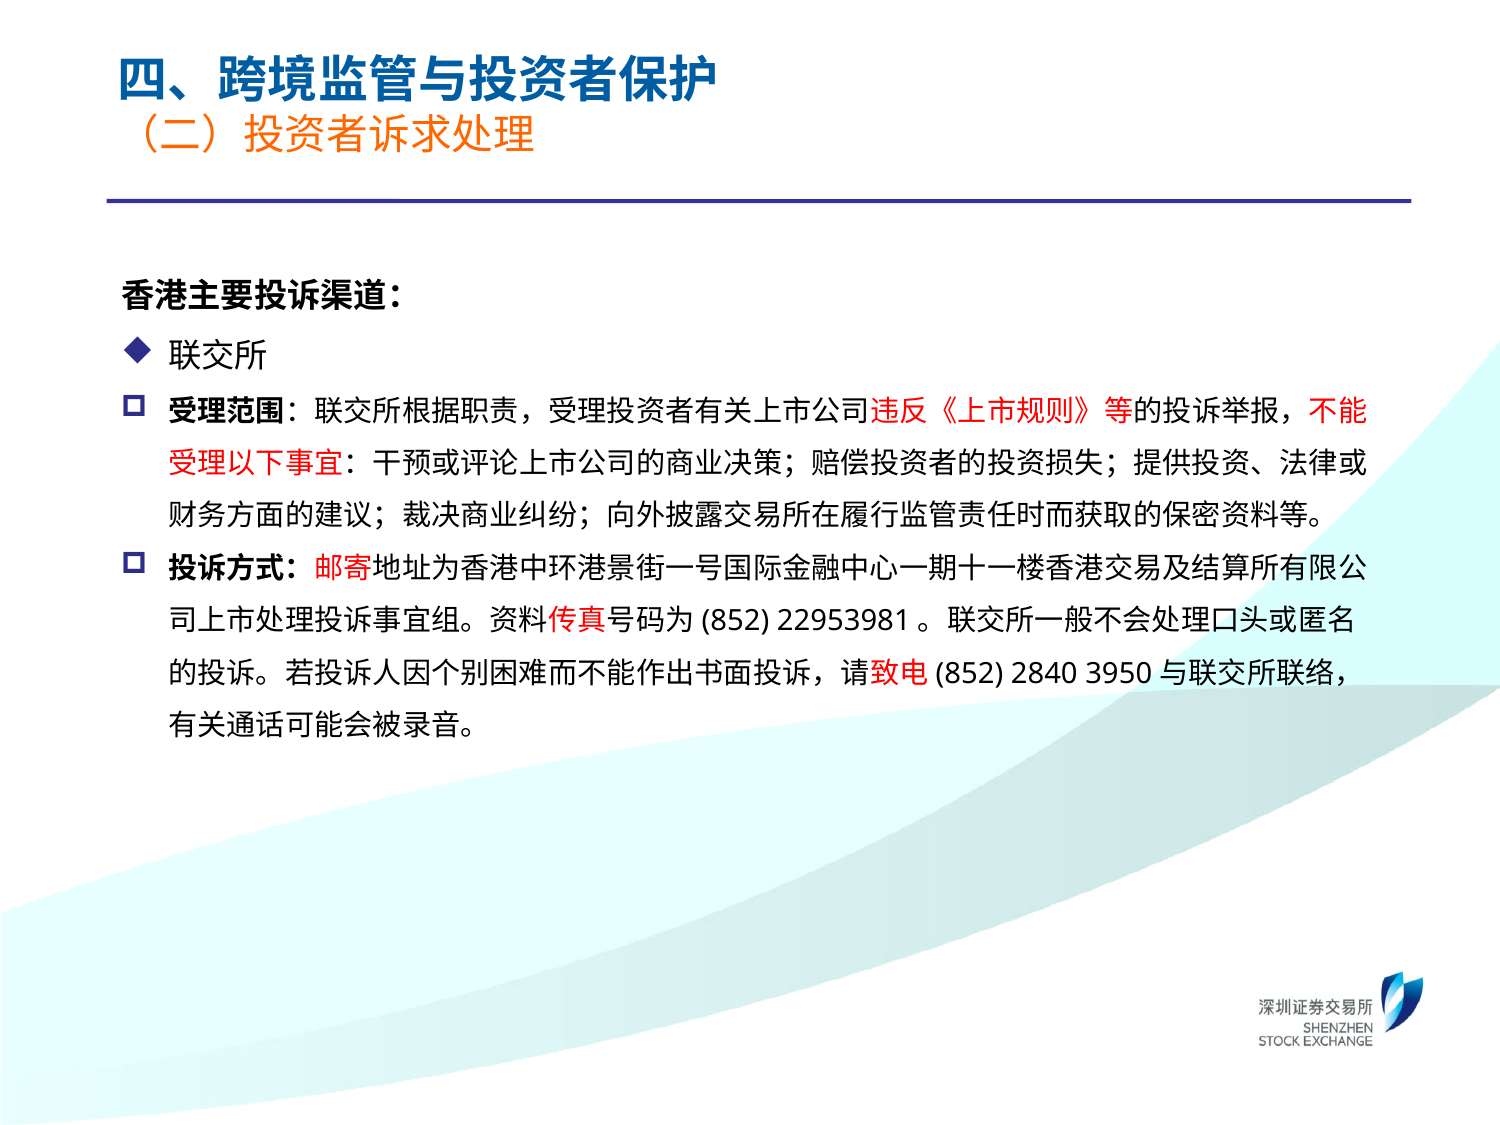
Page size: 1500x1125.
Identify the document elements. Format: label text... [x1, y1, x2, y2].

text_box 香港主要投诉渠道： 联交所 受理范围：联交所根据职责，受理投资者有关上市公司违反《上市规则》等的投诉举报，不能受理以下事宜：干预或评论上市公司的商业决策；赔偿投资者的投资损失；提供投资、法律或财务方面的建议；裁决商业纠纷；向外披露交易所在履行监管责任时而获取的保密资料等。 投诉方式：邮寄地址为香港中环港景街一号国际金融中心一期十一楼香港交易及结算所有限公司上市处理投诉事宜组。资料传真号码为(852) 22953981。联交所一般不会处理口头或匿名的投诉。若投诉人因个别困难而不能作出书面投诉，请致电(852) 2840 3950与联交所联络，有关通话可能会被录音。 [106, 267, 1388, 749]
text_box 四、跨境监管与投资者保护 （二）投资者诉求处理 [106, 42, 1182, 164]
picture [0, 0, 1500, 1125]
